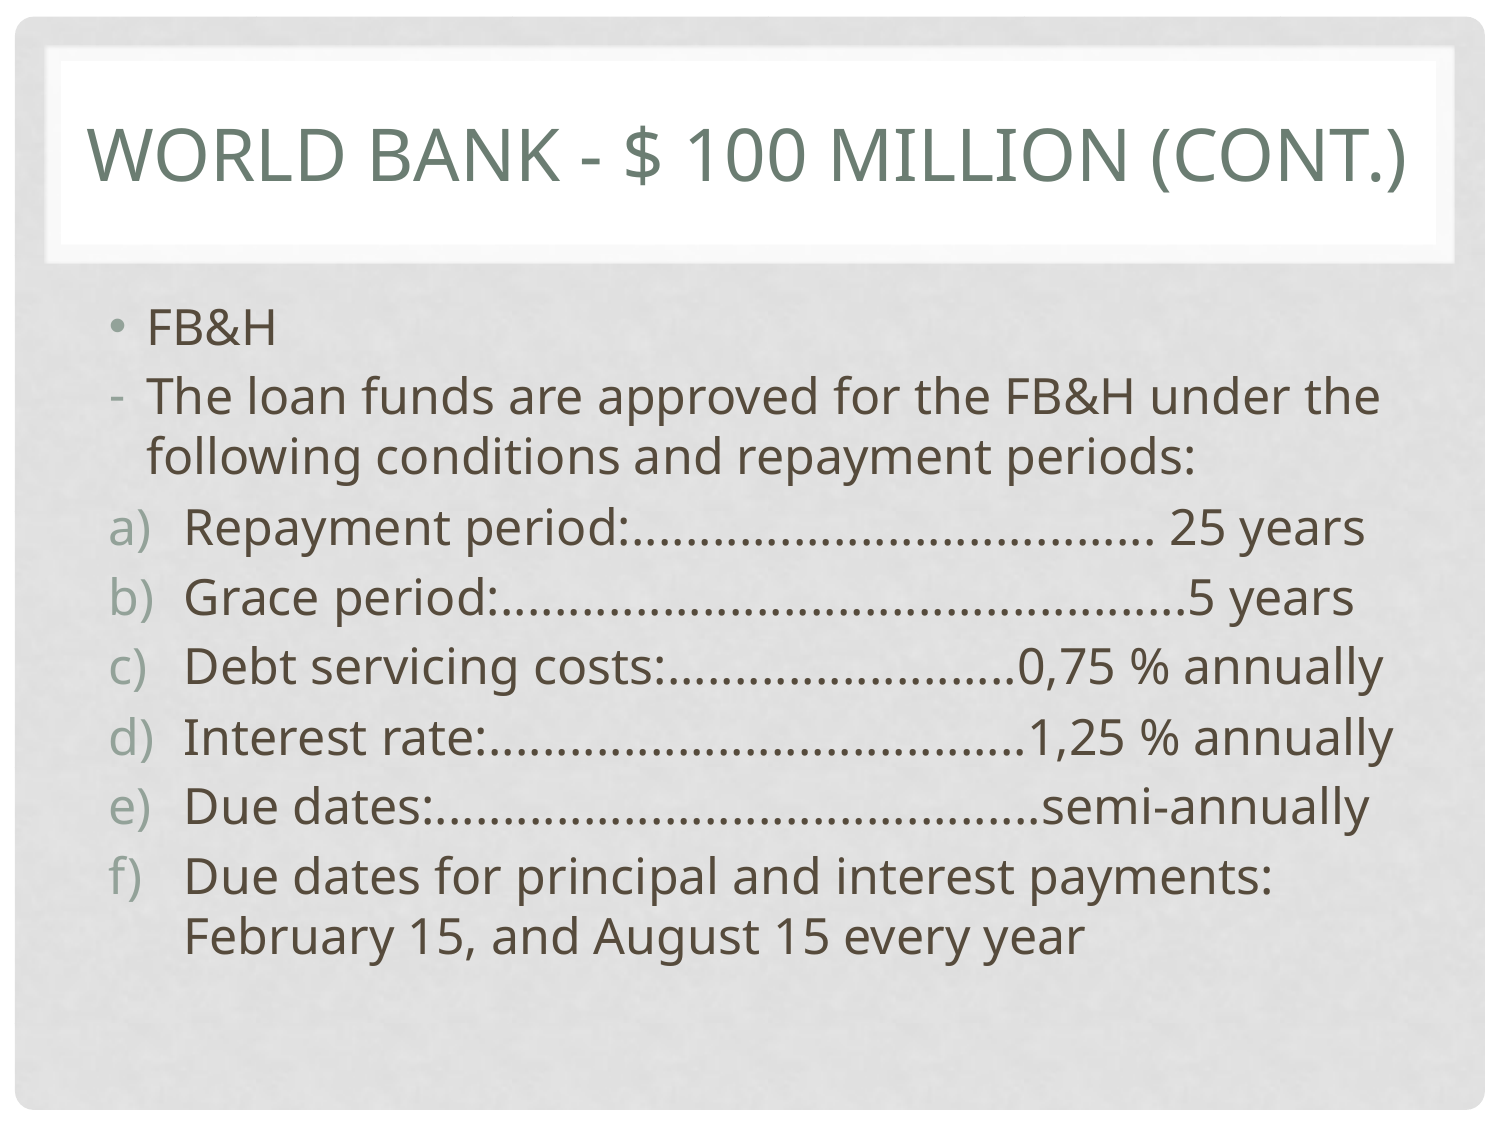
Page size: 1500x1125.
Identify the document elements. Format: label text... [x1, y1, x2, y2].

title World bank - $ 100 million (cont.) [69, 66, 1425, 238]
list FB&H The loan funds are approved for the FB&H under the following conditions and repayment periods: Repayment period:....................................... 25 years Grace period:...................................................5 years Debt servicing costs:..........................0,75 % annually Interest rate:........................................1,25 % annually Due dates:.............................................semi-annually Due dates for principal and interest payments: February 15, and August 15 every year [75, 287, 1425, 1005]
